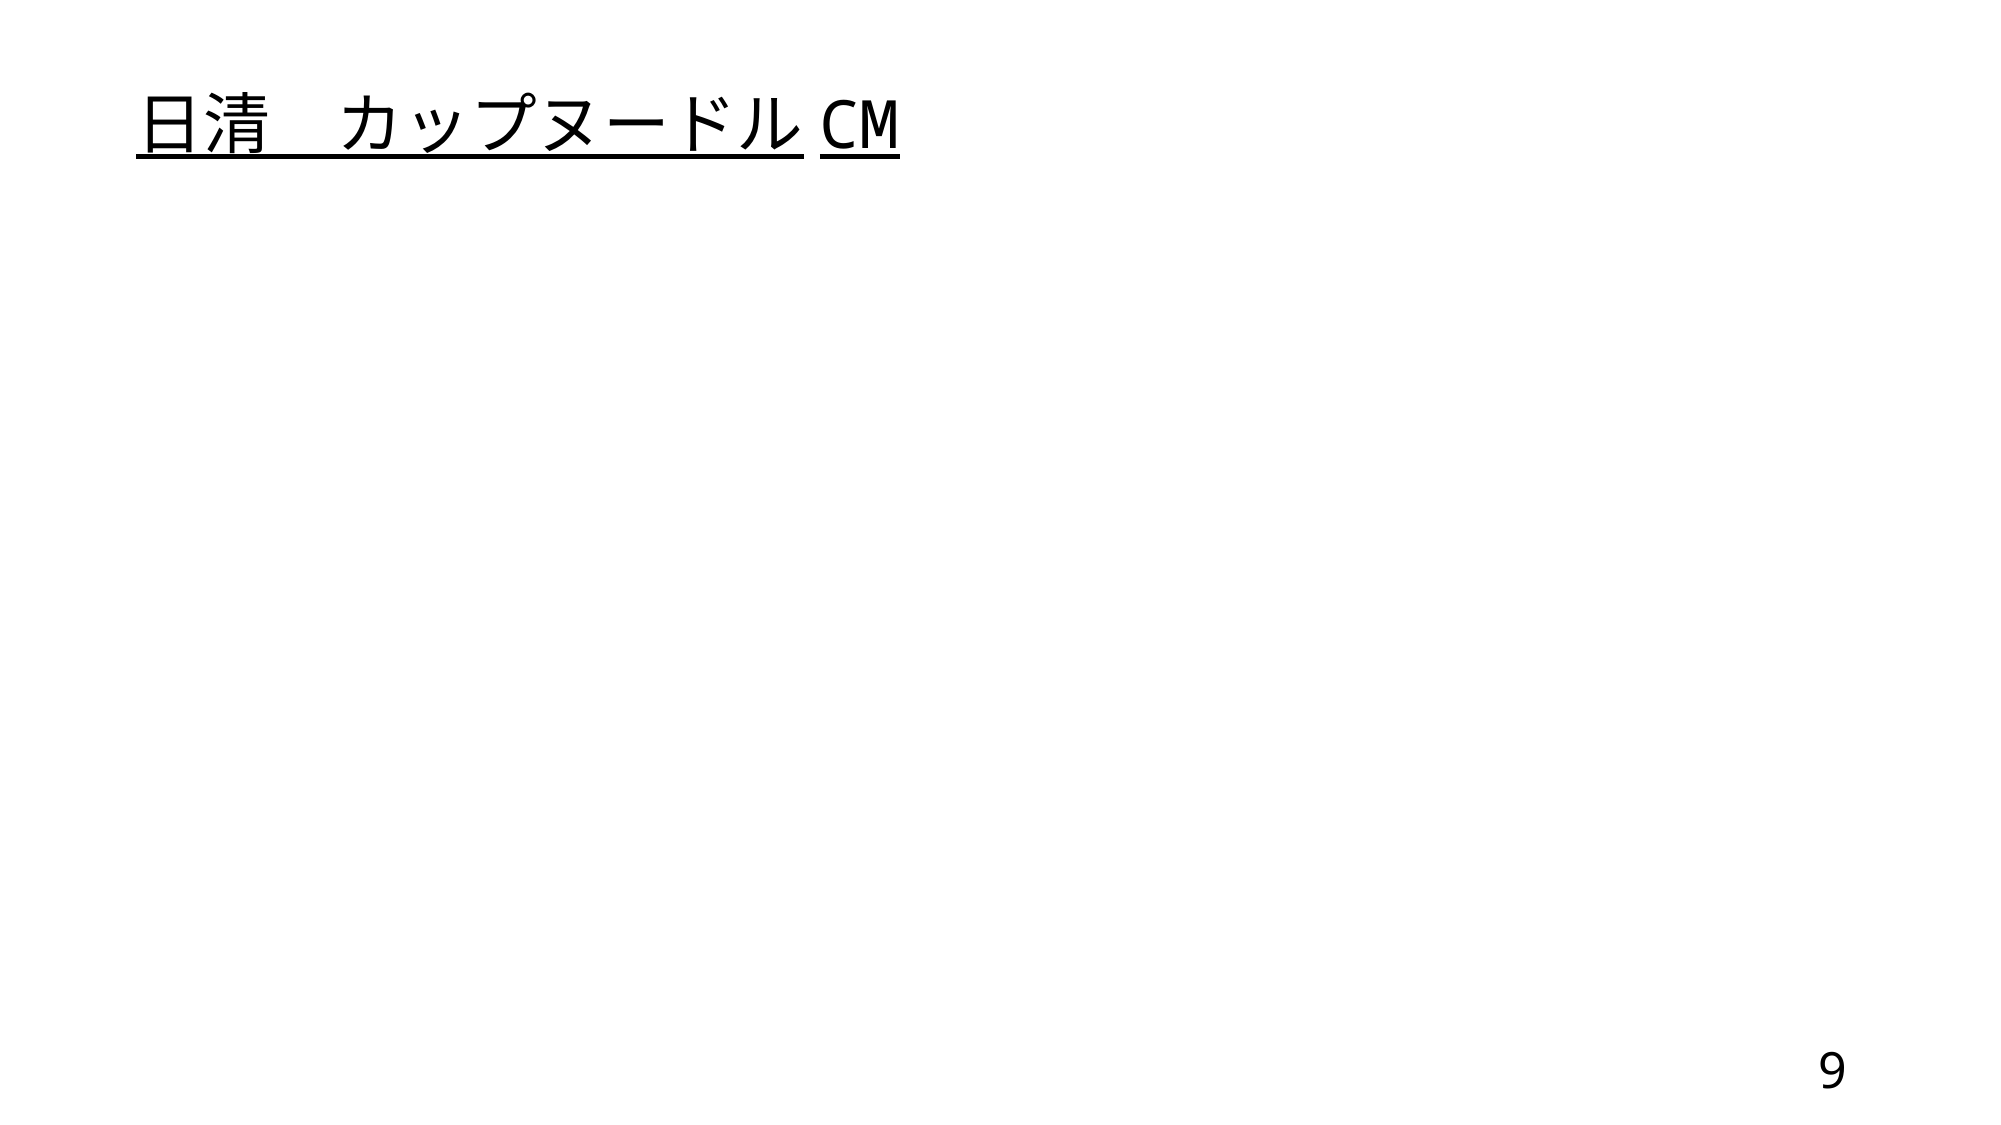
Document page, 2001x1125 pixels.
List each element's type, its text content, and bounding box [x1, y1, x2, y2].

slide_number 9 [1412, 1042, 1863, 1103]
text_box 日清 カップヌードルCM [121, 74, 2000, 170]
